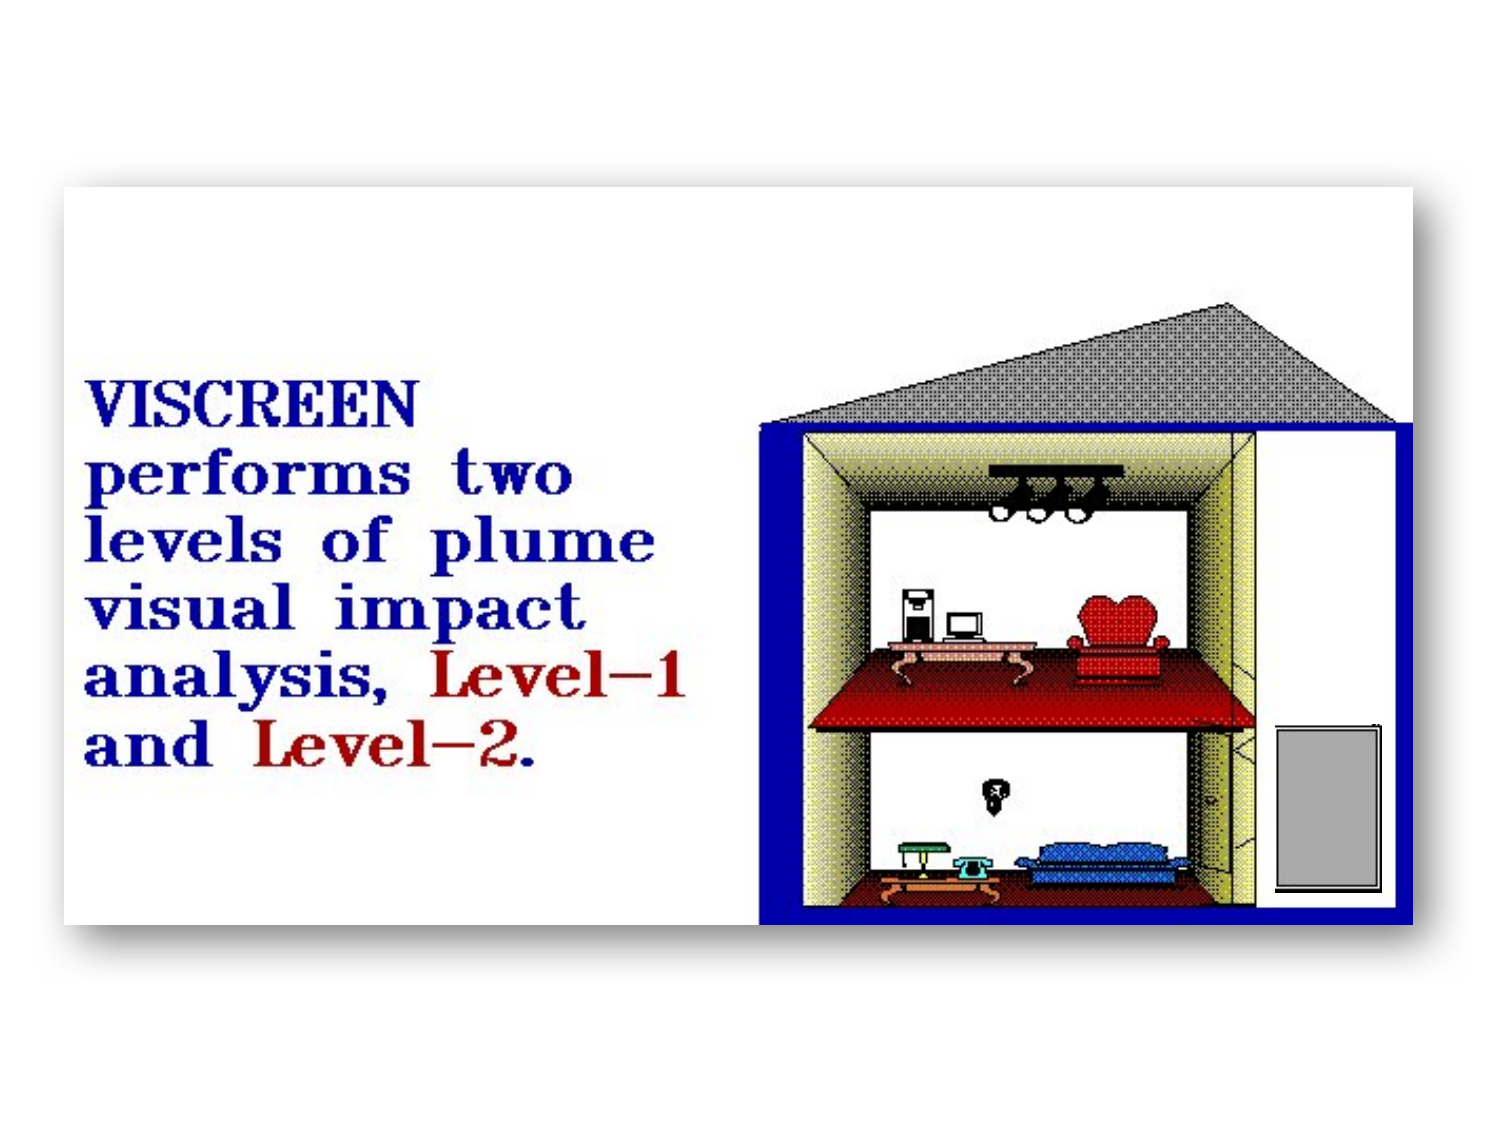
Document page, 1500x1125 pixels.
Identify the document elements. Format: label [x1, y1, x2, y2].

picture [63, 187, 1414, 926]
